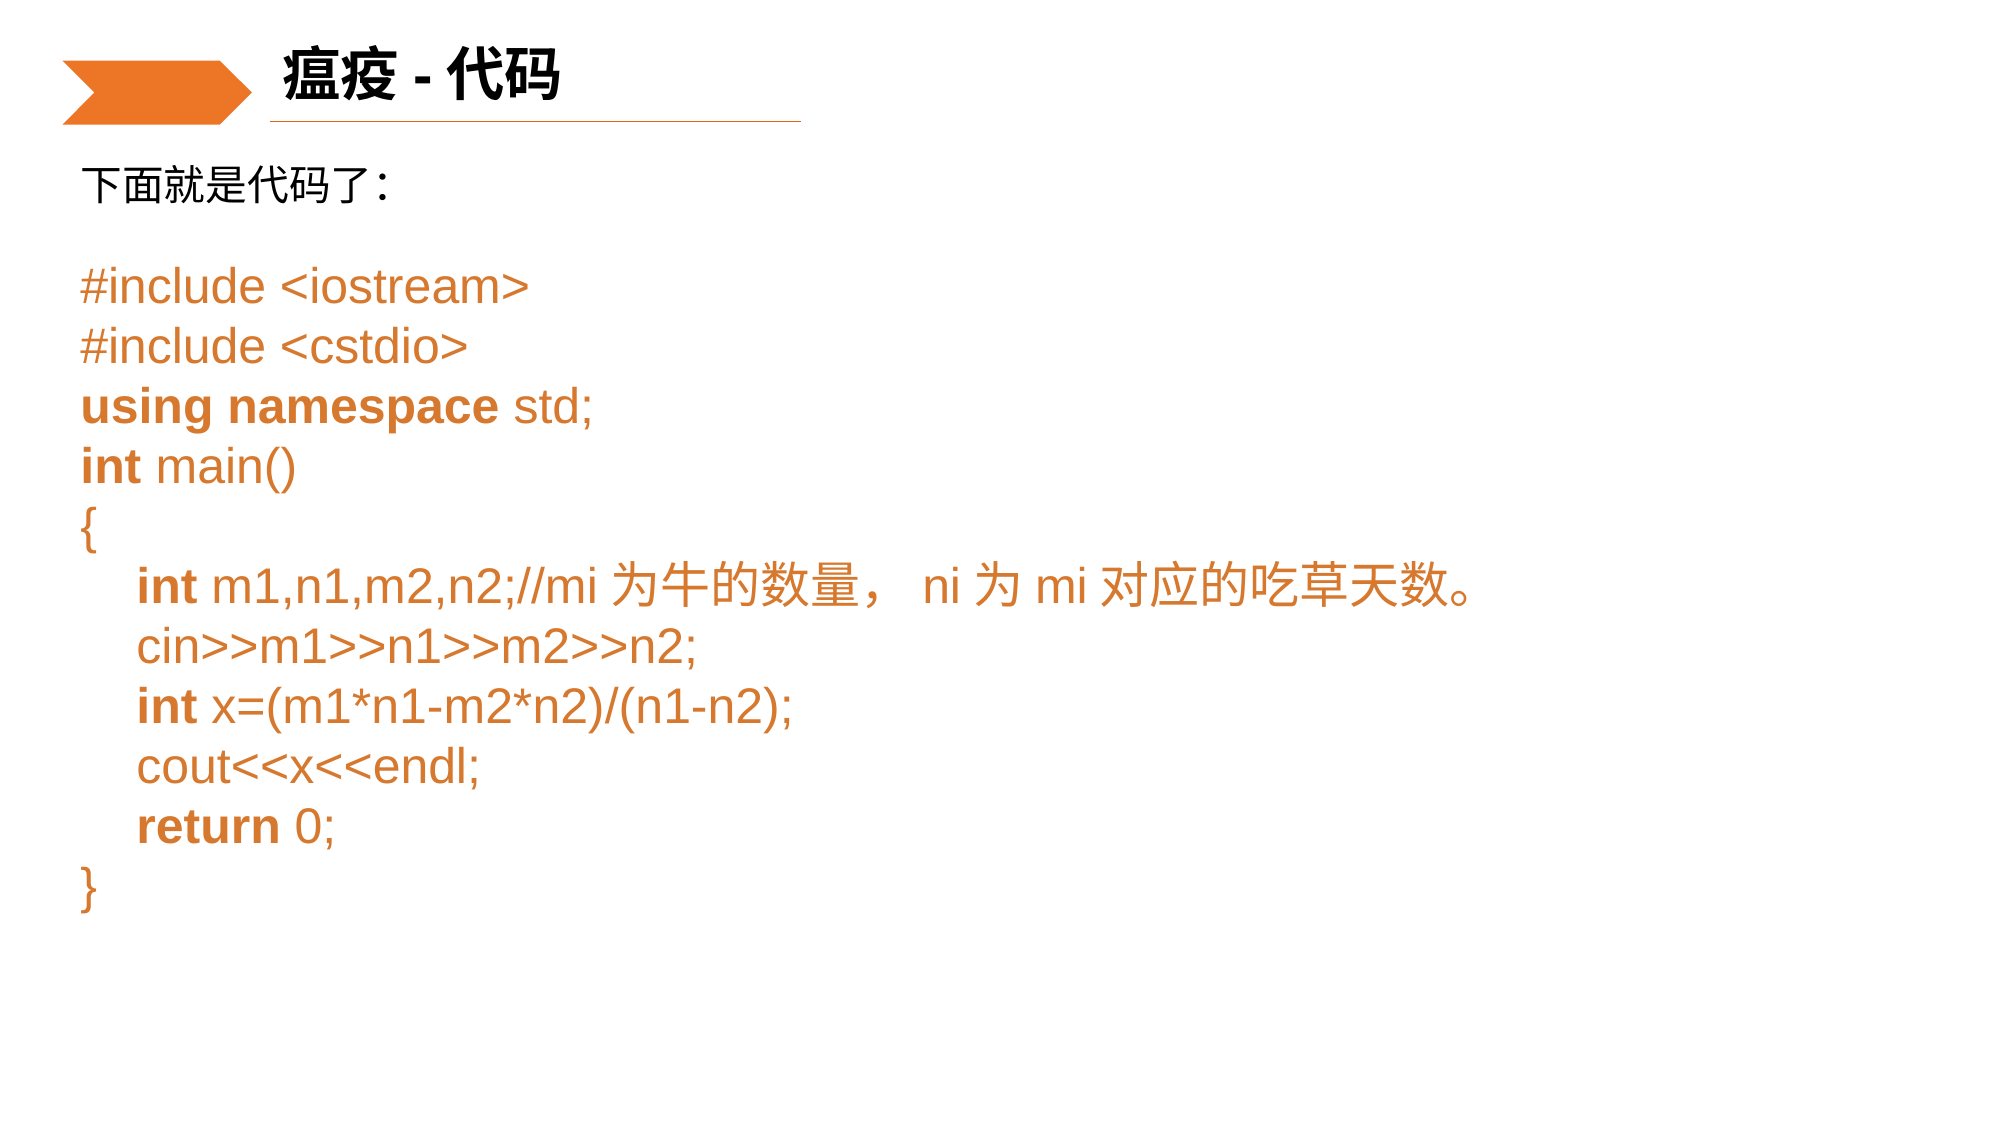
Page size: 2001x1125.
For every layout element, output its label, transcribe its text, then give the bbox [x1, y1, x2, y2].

text_box 瘟疫-代码 [267, 29, 578, 115]
text_box 下面就是代码了： #include <iostream> #include <cstdio> using namespace std; int main() { int m1,n1,m2,n2;//mi为牛的数量，ni为mi对应的吃草天数。 cin>>m1>>n1>>m2>>n2; int x=(m1*n1-m2*n2)/(n1-n2); cout<<x<<endl; return 0; } [65, 151, 1944, 1072]
